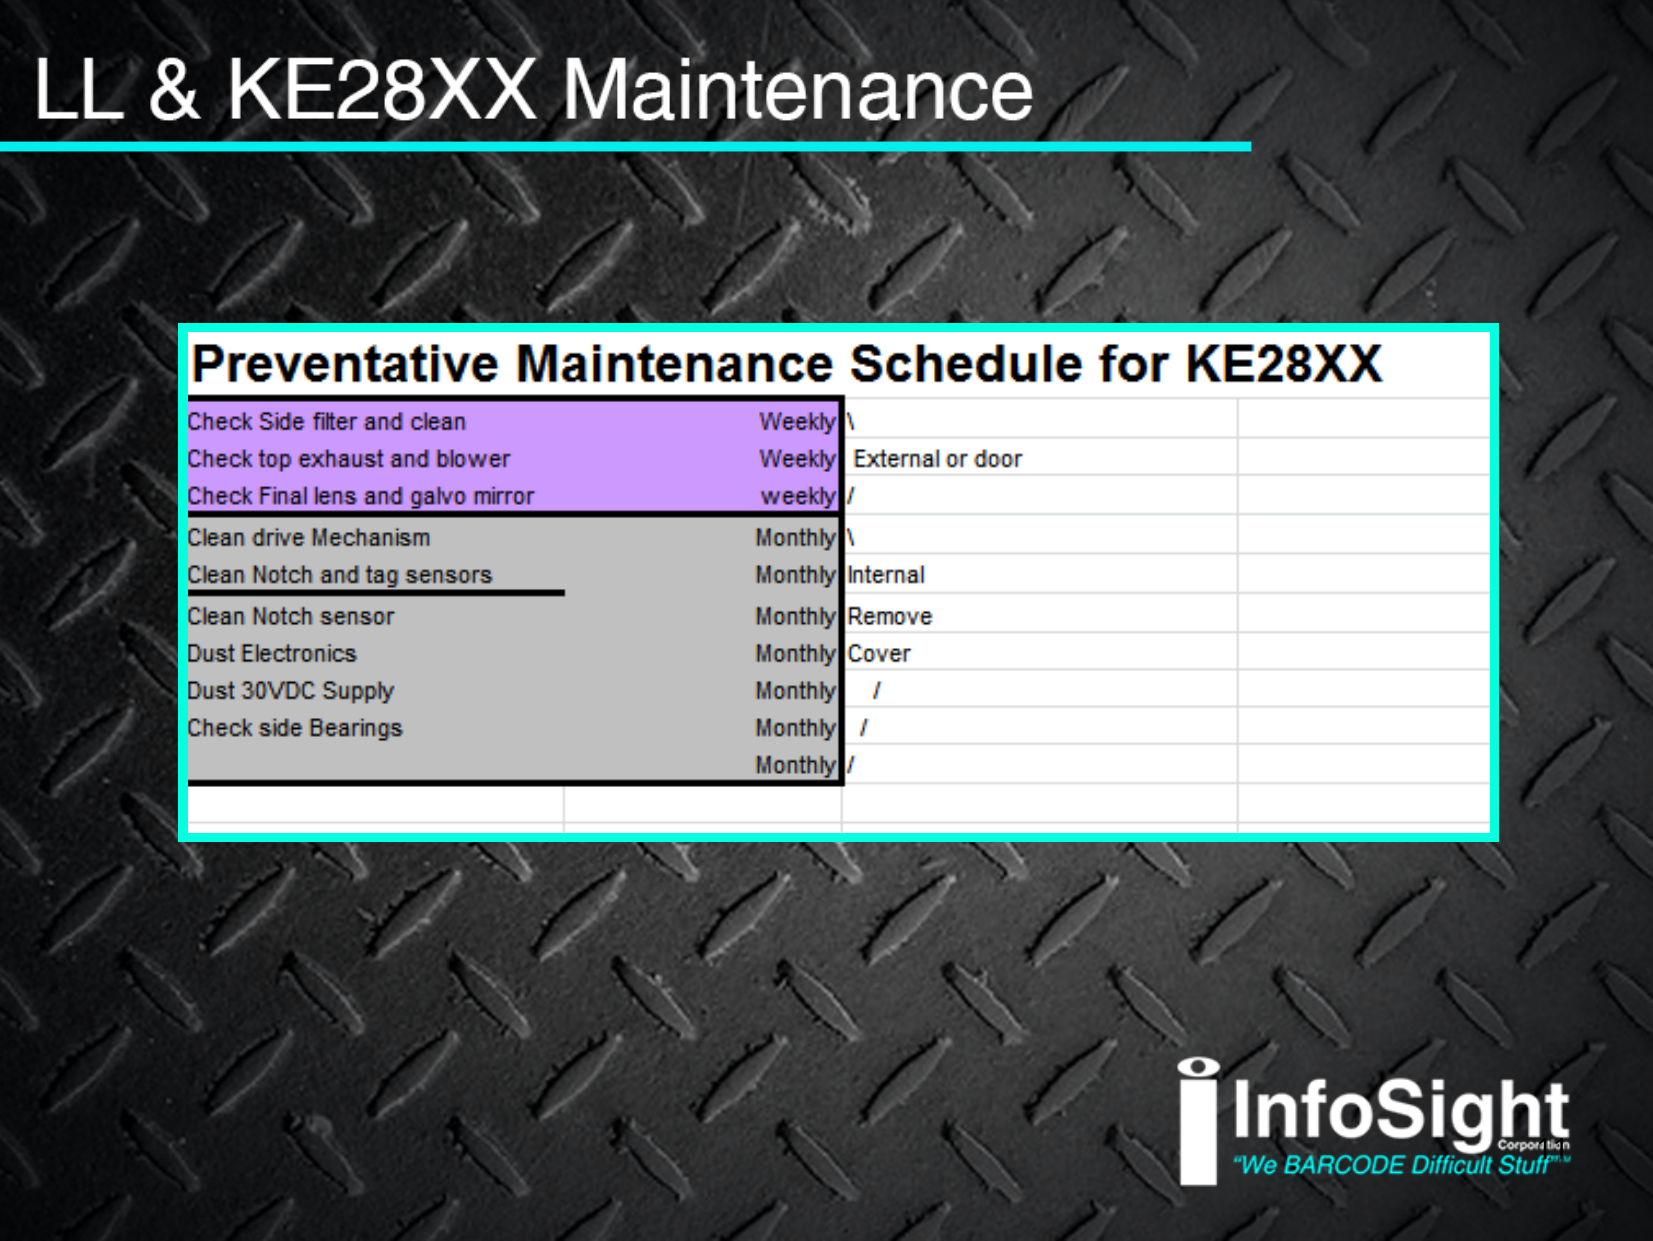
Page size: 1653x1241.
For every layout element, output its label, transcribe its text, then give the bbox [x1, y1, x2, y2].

slide_number 11 [1185, 1130, 1570, 1215]
picture [0, 0, 1653, 1241]
